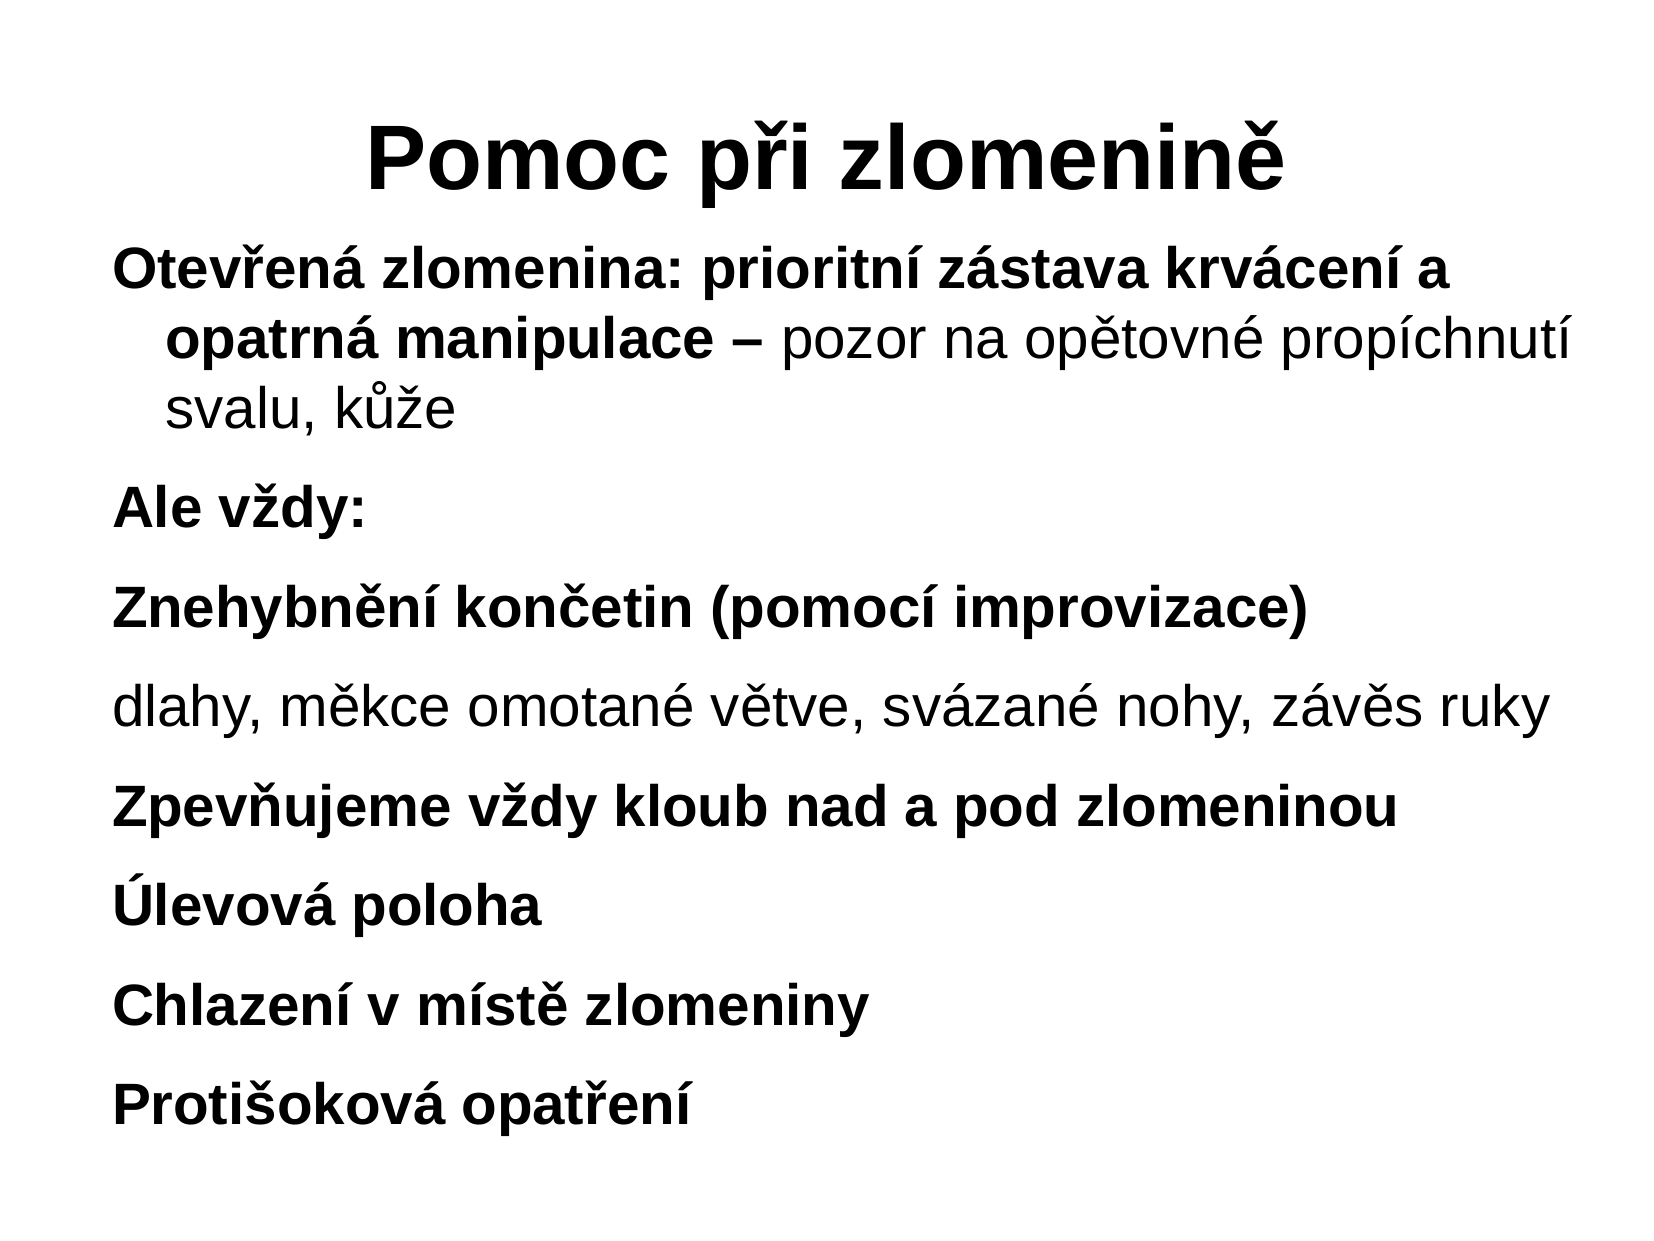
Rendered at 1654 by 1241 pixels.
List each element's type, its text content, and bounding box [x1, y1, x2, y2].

title Pomoc při zlomenině [82, 49, 1571, 257]
list Otevřená zlomenina: prioritní zástava krvácení a opatrná manipulace – pozor na opětovné propíchnutí svalu, kůže Ale vždy: Znehybnění končetin (pomocí improvizace) dlahy, měkce omotané větve, svázané nohy, závěs ruky Zpevňujeme vždy kloub nad a pod zlomeninou Úlevová poloha Chlazení v místě zlomeniny Protišoková opatření [94, 230, 1583, 1188]
